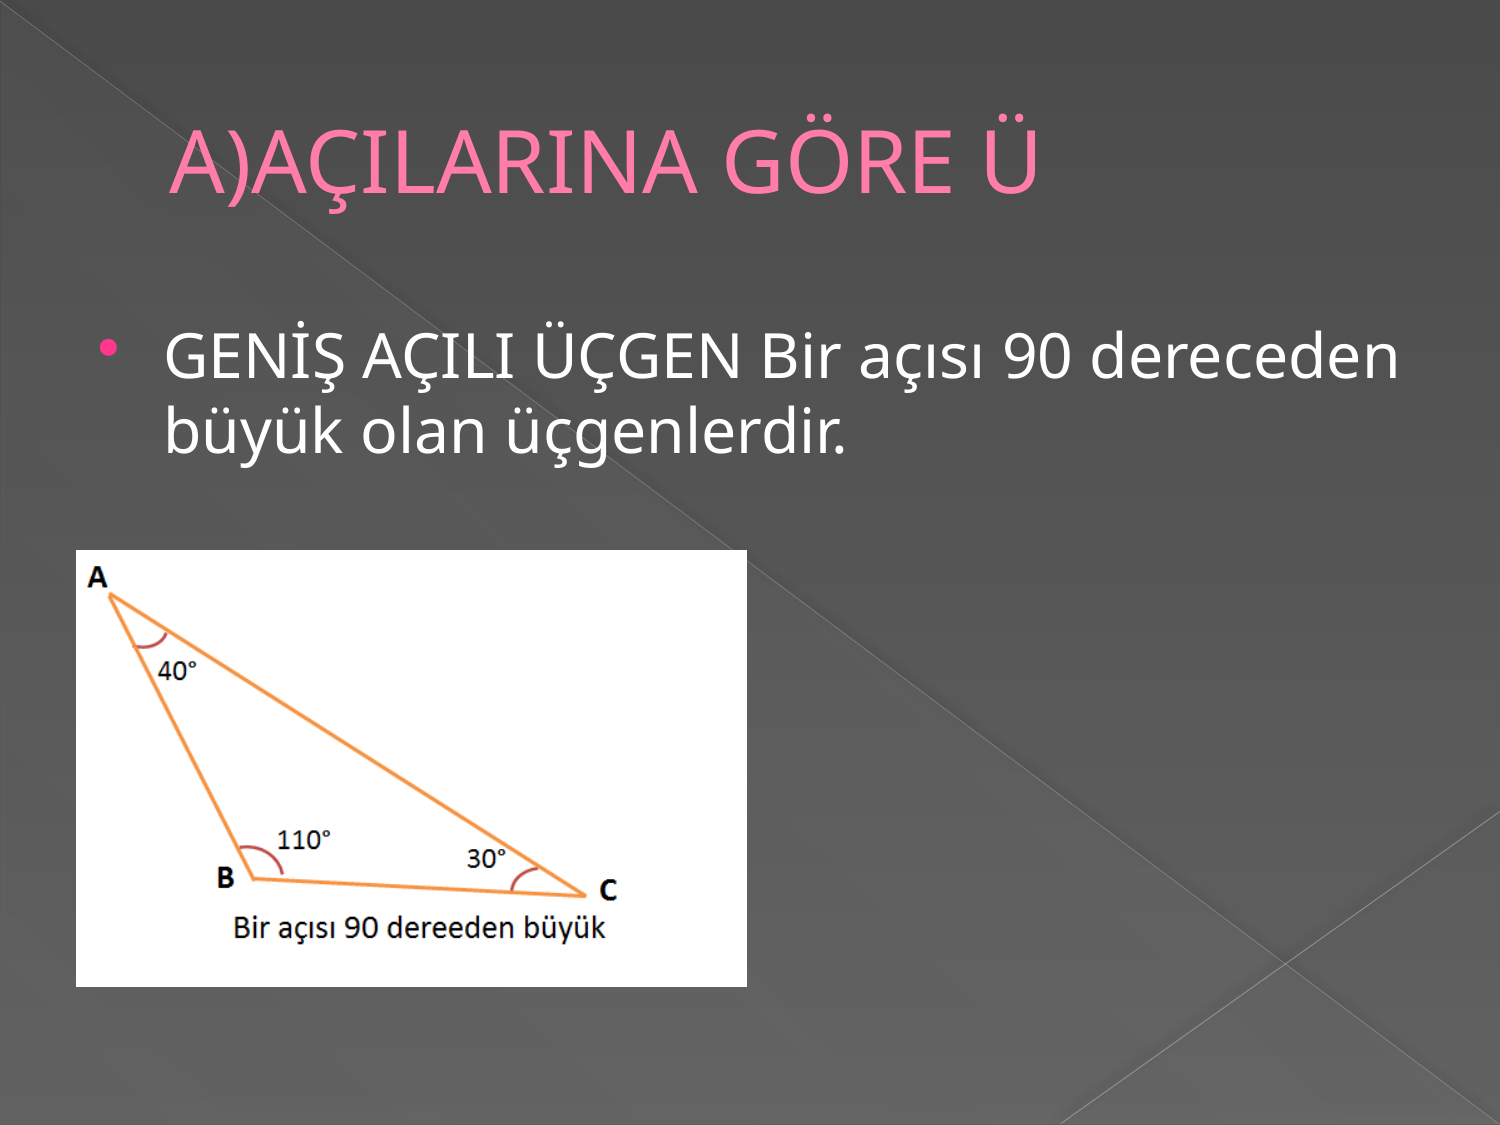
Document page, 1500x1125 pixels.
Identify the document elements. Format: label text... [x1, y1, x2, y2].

list GENİŞ AÇILI ÜÇGEN Bir açısı 90 dereceden büyük olan üçgenlerdir. [75, 308, 1425, 1059]
picture [76, 550, 747, 988]
title A)AÇILARINA GÖRE Ü [75, 43, 1425, 274]
